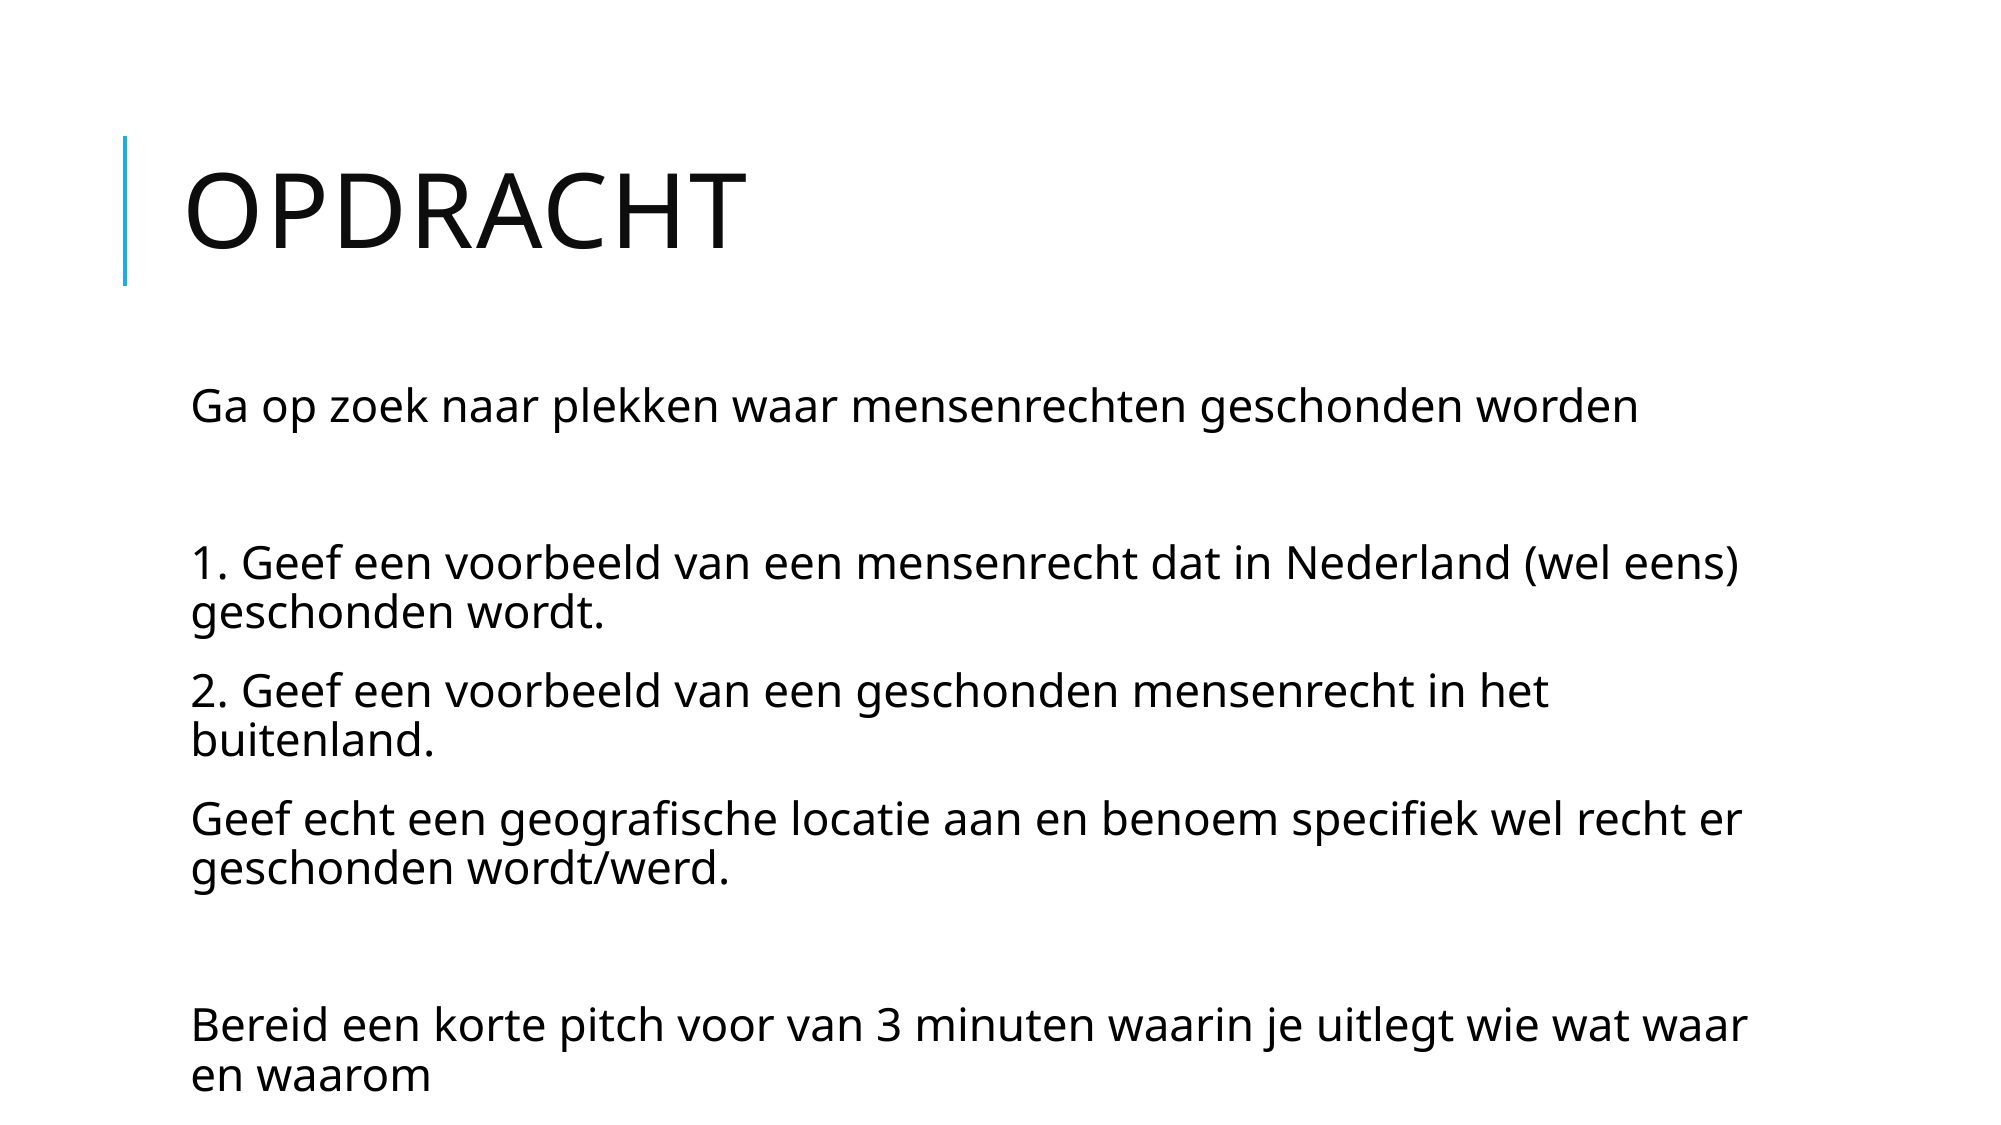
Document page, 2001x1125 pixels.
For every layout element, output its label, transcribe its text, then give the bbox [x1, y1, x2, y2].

title Opdracht [168, 96, 1763, 342]
list Ga op zoek naar plekken waar mensenrechten geschonden worden 1. Geef een voorbeeld van een mensenrecht dat in Nederland (wel eens) geschonden wordt. 2. Geef een voorbeeld van een geschonden mensenrecht in het buitenland. Geef echt een geografische locatie aan en benoem specifiek wel recht er geschonden wordt/werd. Bereid een korte pitch voor van 3 minuten waarin je uitlegt wie wat waar en waarom [168, 375, 1763, 1035]
